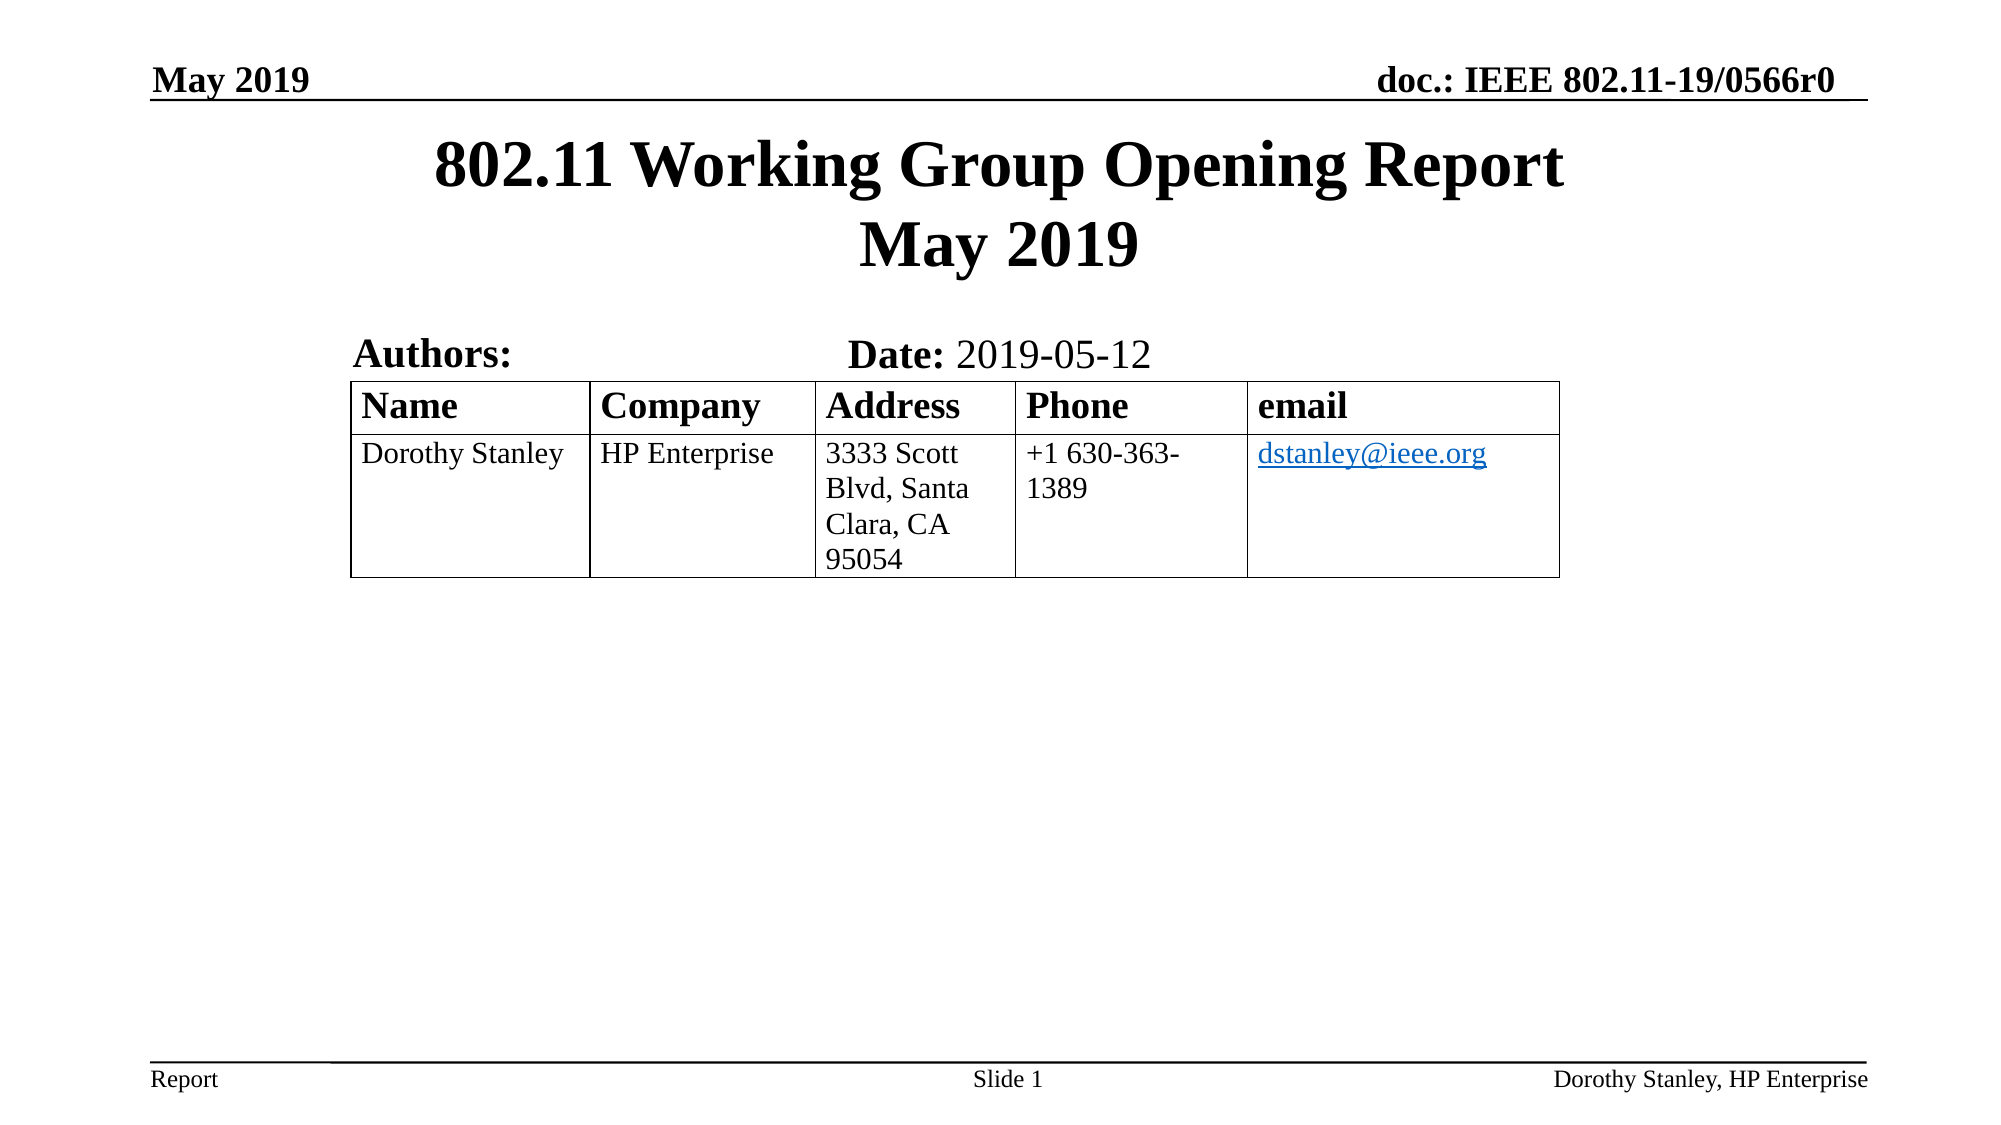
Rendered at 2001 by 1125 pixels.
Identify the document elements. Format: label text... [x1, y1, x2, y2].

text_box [336, 381, 1593, 803]
text_box Authors: [337, 318, 575, 379]
footer Dorothy Stanley, HP Enterprise [1512, 1061, 1869, 1093]
slide_number Slide 1 [964, 1061, 1053, 1093]
list Date: 2019-05-12 [150, 324, 1850, 1000]
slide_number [152, 54, 406, 101]
title 802.11 Working Group Opening Report May 2019 [150, 112, 1850, 288]
